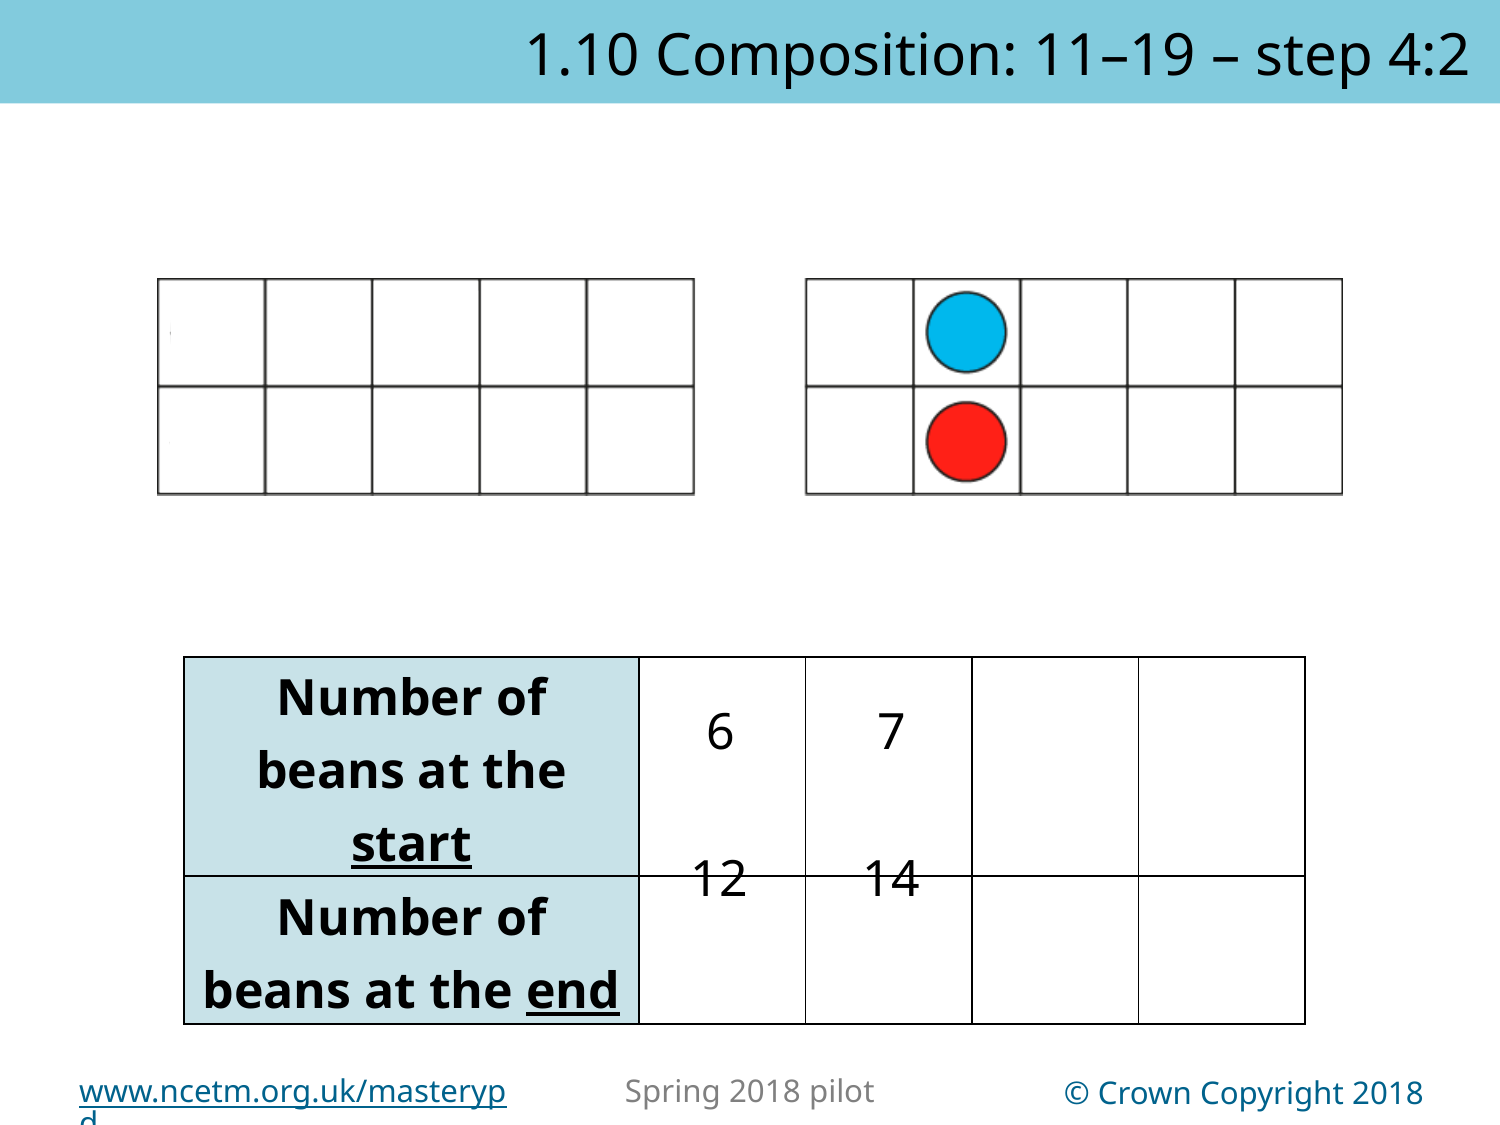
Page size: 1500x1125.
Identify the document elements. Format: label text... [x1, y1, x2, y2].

table_cell Number of beans at the end [185, 877, 638, 1023]
picture [157, 278, 1343, 496]
table_header [973, 658, 1138, 875]
list 1.10 Composition: 11–19 – step 4:2 [0, 0, 1500, 104]
table_header [806, 658, 971, 875]
text_box 12 [674, 839, 764, 915]
table_header Number of beans at the start [185, 658, 638, 875]
table_cell [973, 877, 1138, 1023]
table_cell [640, 877, 805, 1023]
table_cell [1139, 877, 1304, 1023]
text_box 14 [846, 839, 936, 915]
text_box 6 [678, 692, 762, 768]
table_header [640, 658, 805, 875]
table_cell [806, 877, 971, 1023]
text_box 7 [850, 692, 934, 768]
table_header [1139, 658, 1304, 875]
